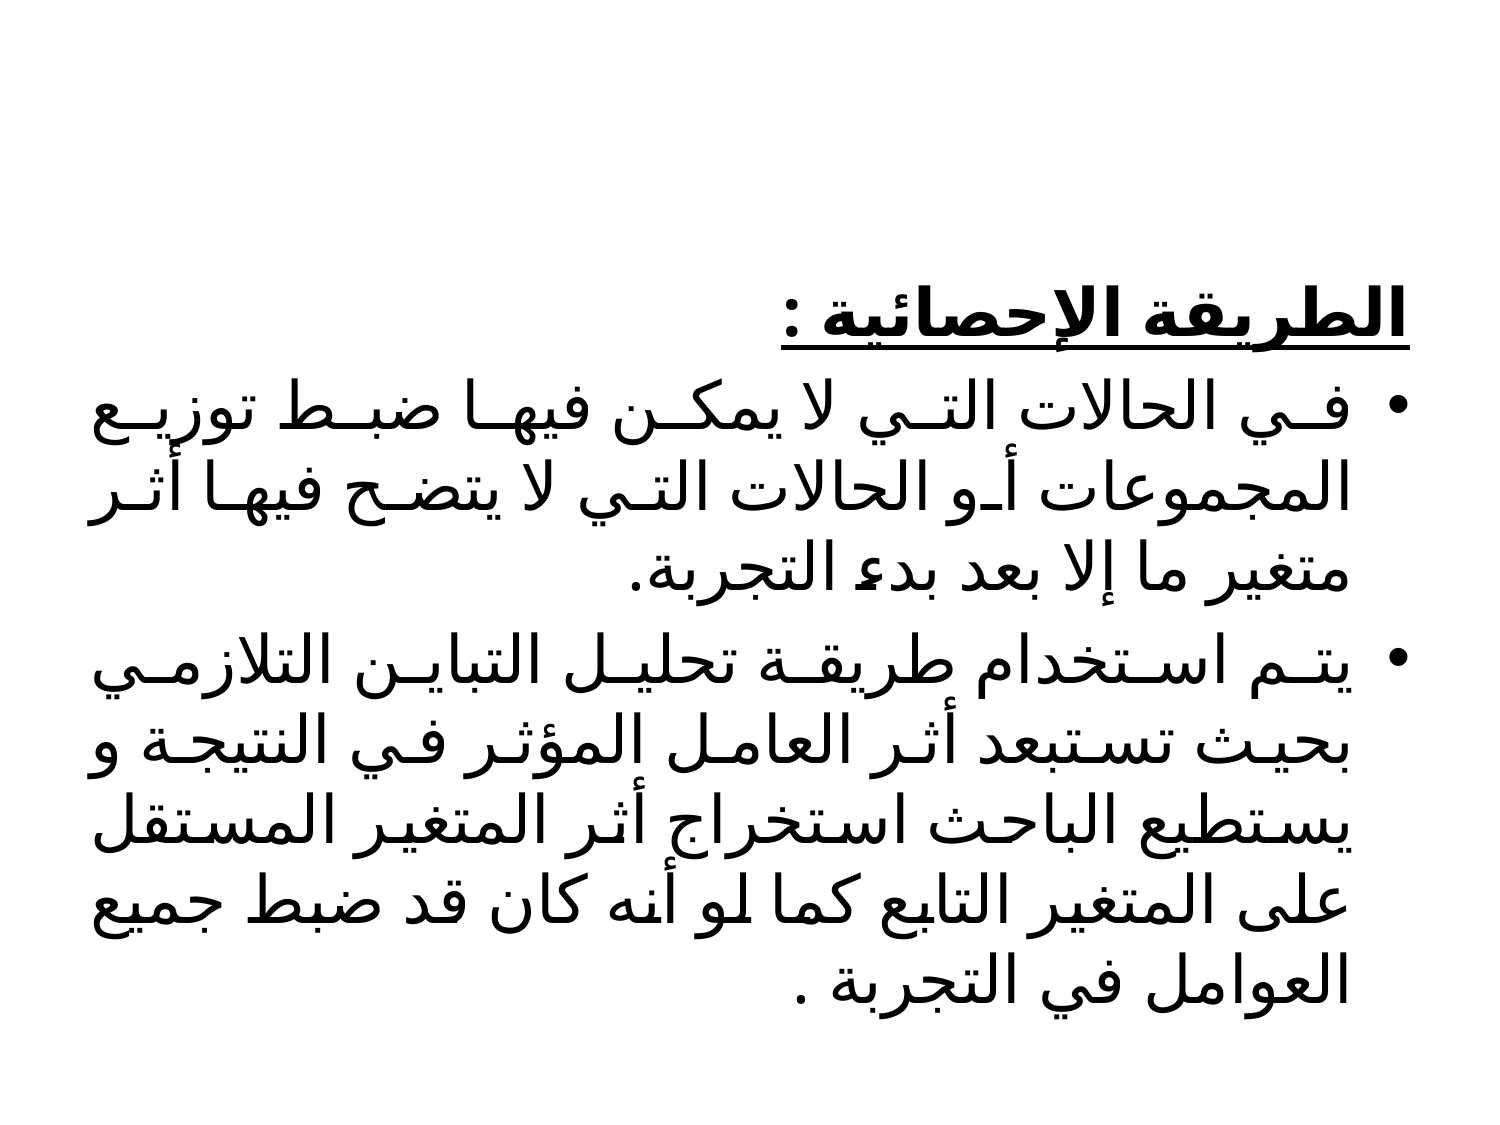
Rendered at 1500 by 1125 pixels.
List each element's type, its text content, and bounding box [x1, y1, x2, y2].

list الطريقة الإحصائية : في الحالات التي لا يمكن فيها ضبط توزيع المجموعات أو الحالات التي لا يتضح فيها أثر متغير ما إلا بعد بدء التجربة. يتم استخدام طريقة تحليل التباين التلازمي بحيث تستبعد أثر العامل المؤثر في النتيجة و يستطيع الباحث استخراج أثر المتغير المستقل على المتغير التابع كما لو أنه كان قد ضبط جميع العوامل في التجربة . [75, 262, 1425, 1005]
